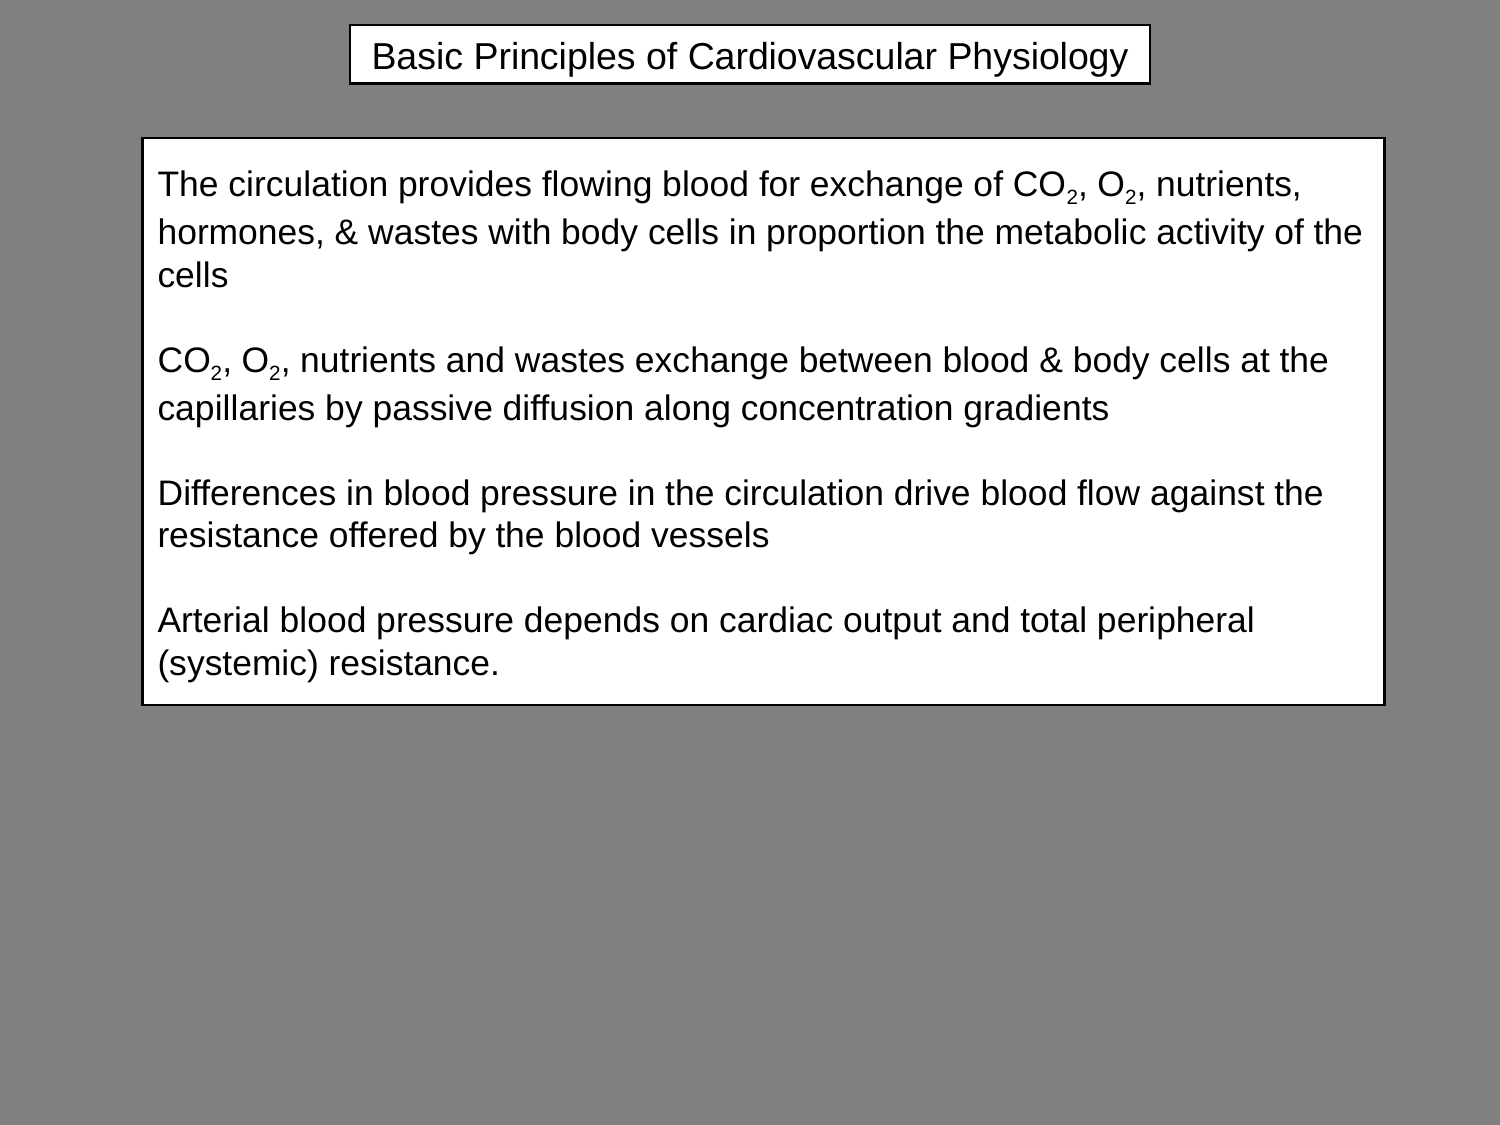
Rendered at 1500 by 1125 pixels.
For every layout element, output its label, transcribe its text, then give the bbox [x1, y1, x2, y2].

title Basic Principles of Cardiovascular Physiology [349, 24, 1151, 85]
text_box The circulation provides flowing blood for exchange of CO2, O2, nutrients, hormones, & wastes with body cells in proportion the metabolic activity of the cells CO2, O2, nutrients and wastes exchange between blood & body cells at the capillaries by passive diffusion along concentration gradients Differences in blood pressure in the circulation drive blood flow against the resistance offered by the blood vessels Arterial blood pressure depends on cardiac output and total peripheral (systemic) resistance. [142, 138, 1385, 706]
